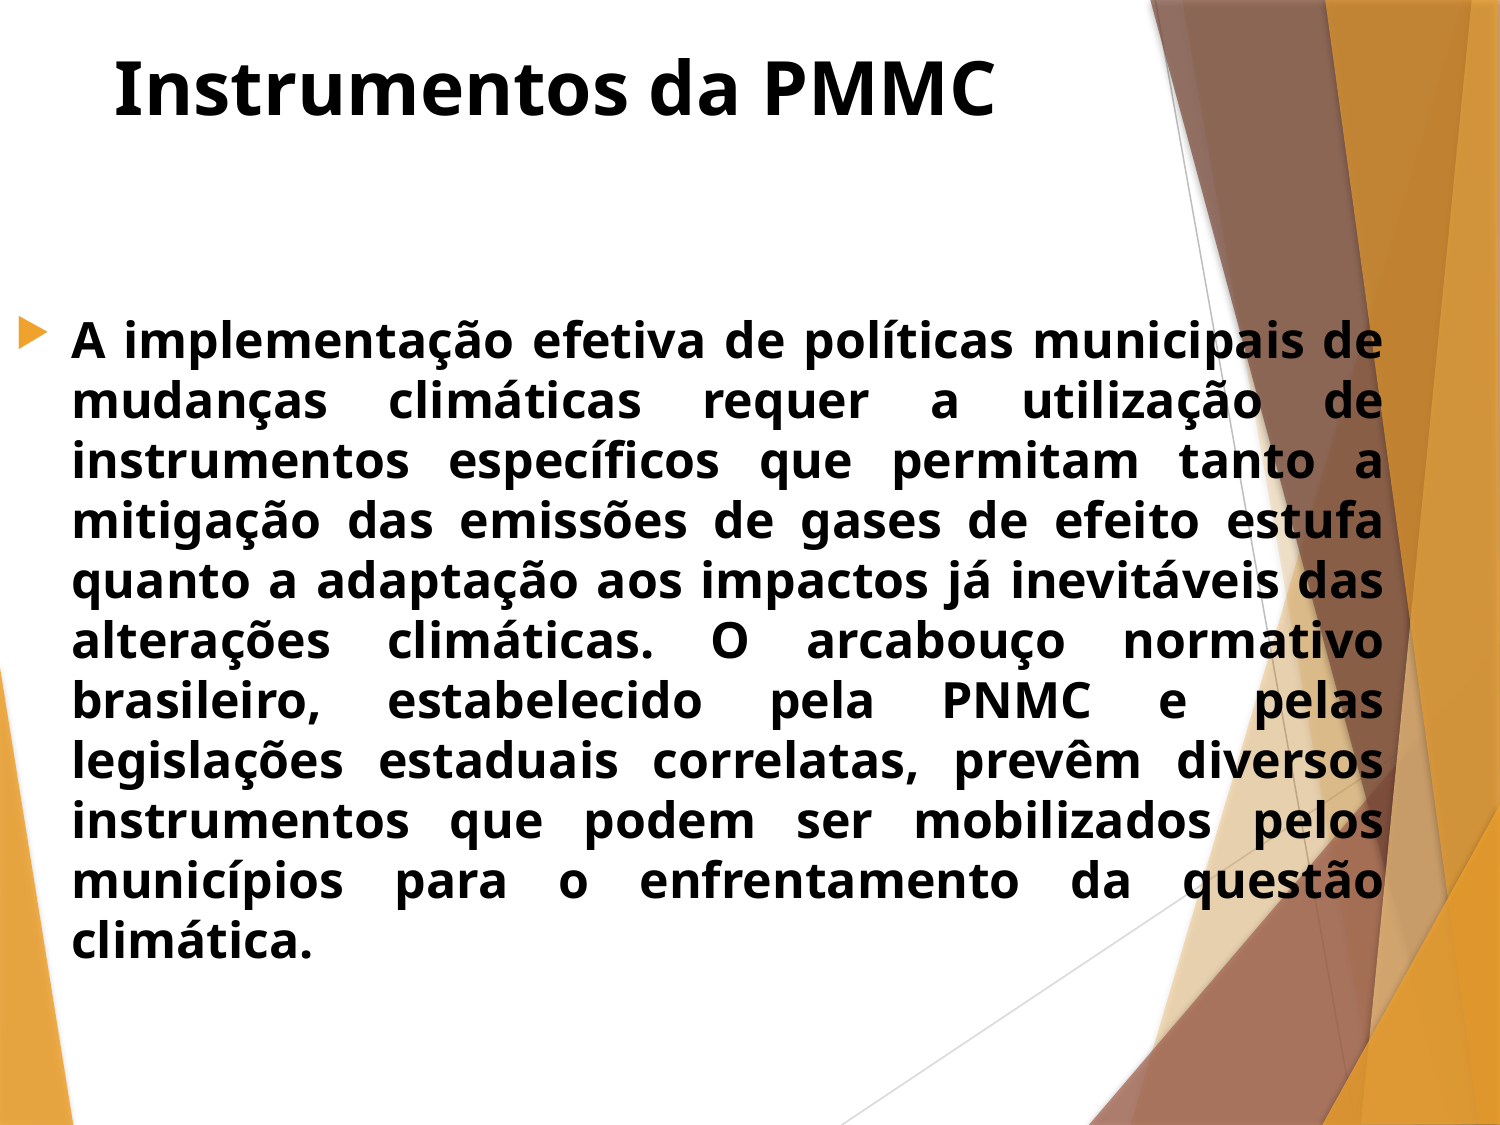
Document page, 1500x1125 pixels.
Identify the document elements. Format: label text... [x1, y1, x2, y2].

title Instrumentos da PMMC [99, 33, 1319, 219]
list A implementação efetiva de políticas municipais de mudanças climáticas requer a utilização de instrumentos específicos que permitam tanto a mitigação das emissões de gases de efeito estufa quanto a adaptação aos impactos já inevitáveis das alterações climáticas. O arcabouço normativo brasileiro, estabelecido pela PNMC e pelas legislações estaduais correlatas, prevêm diversos instrumentos que podem ser mobilizados pelos municípios para o enfrentamento da questão climática. [0, 219, 1400, 1108]
